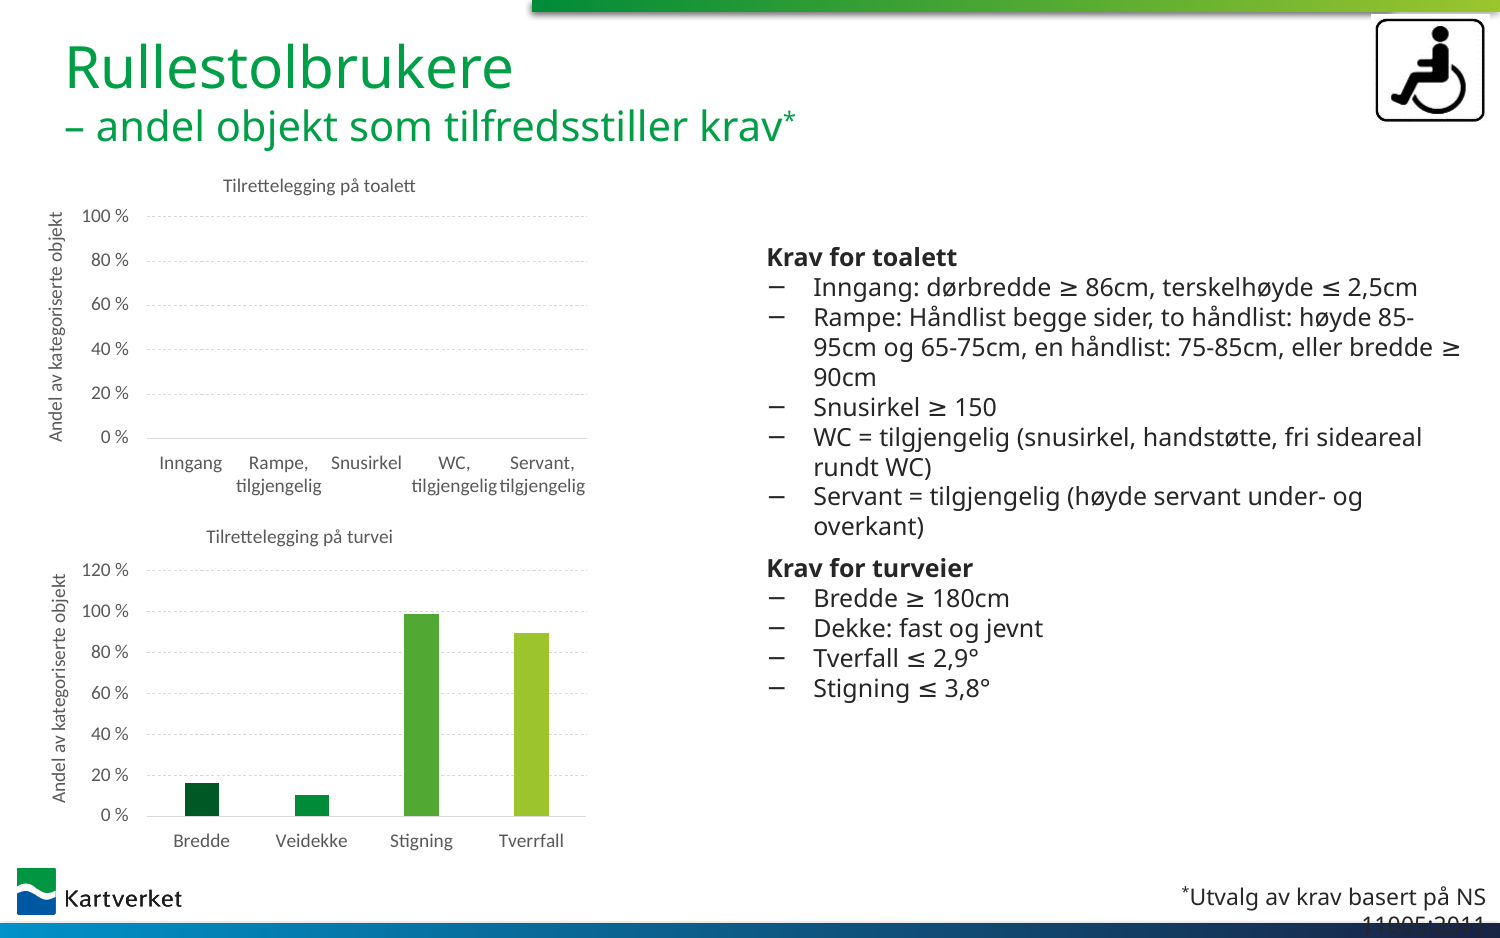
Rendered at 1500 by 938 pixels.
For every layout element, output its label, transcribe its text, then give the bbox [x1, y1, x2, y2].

text_box *Utvalg av krav basert på NS 11005:2011 [1068, 873, 1500, 938]
text_box Rullestolbrukere – andel objekt som tilfredsstiller krav* [49, 14, 1431, 158]
text_box Krav for toalett Inngang: dørbredde ≥ 86cm, terskelhøyde ≤ 2,5cm Rampe: Håndlist begge sider, to håndlist: høyde 85-95cm og 65-75cm, en håndlist: 75-85cm, eller bredde ≥ 90cm Snusirkel ≥ 150 WC = tilgjengelig (snusirkel, handstøtte, fri sideareal rundt WC) Servant = tilgjengelig (høyde servant under- og overkant) [751, 234, 1483, 545]
picture [1371, 13, 1491, 127]
text_box Krav for turveier Bredde ≥ 180cm Dekke: fast og jevnt Tverfall ≤ 2,9° Stigning ≤ 3,8° [751, 545, 1483, 710]
picture [41, 520, 598, 859]
picture [41, 166, 598, 505]
